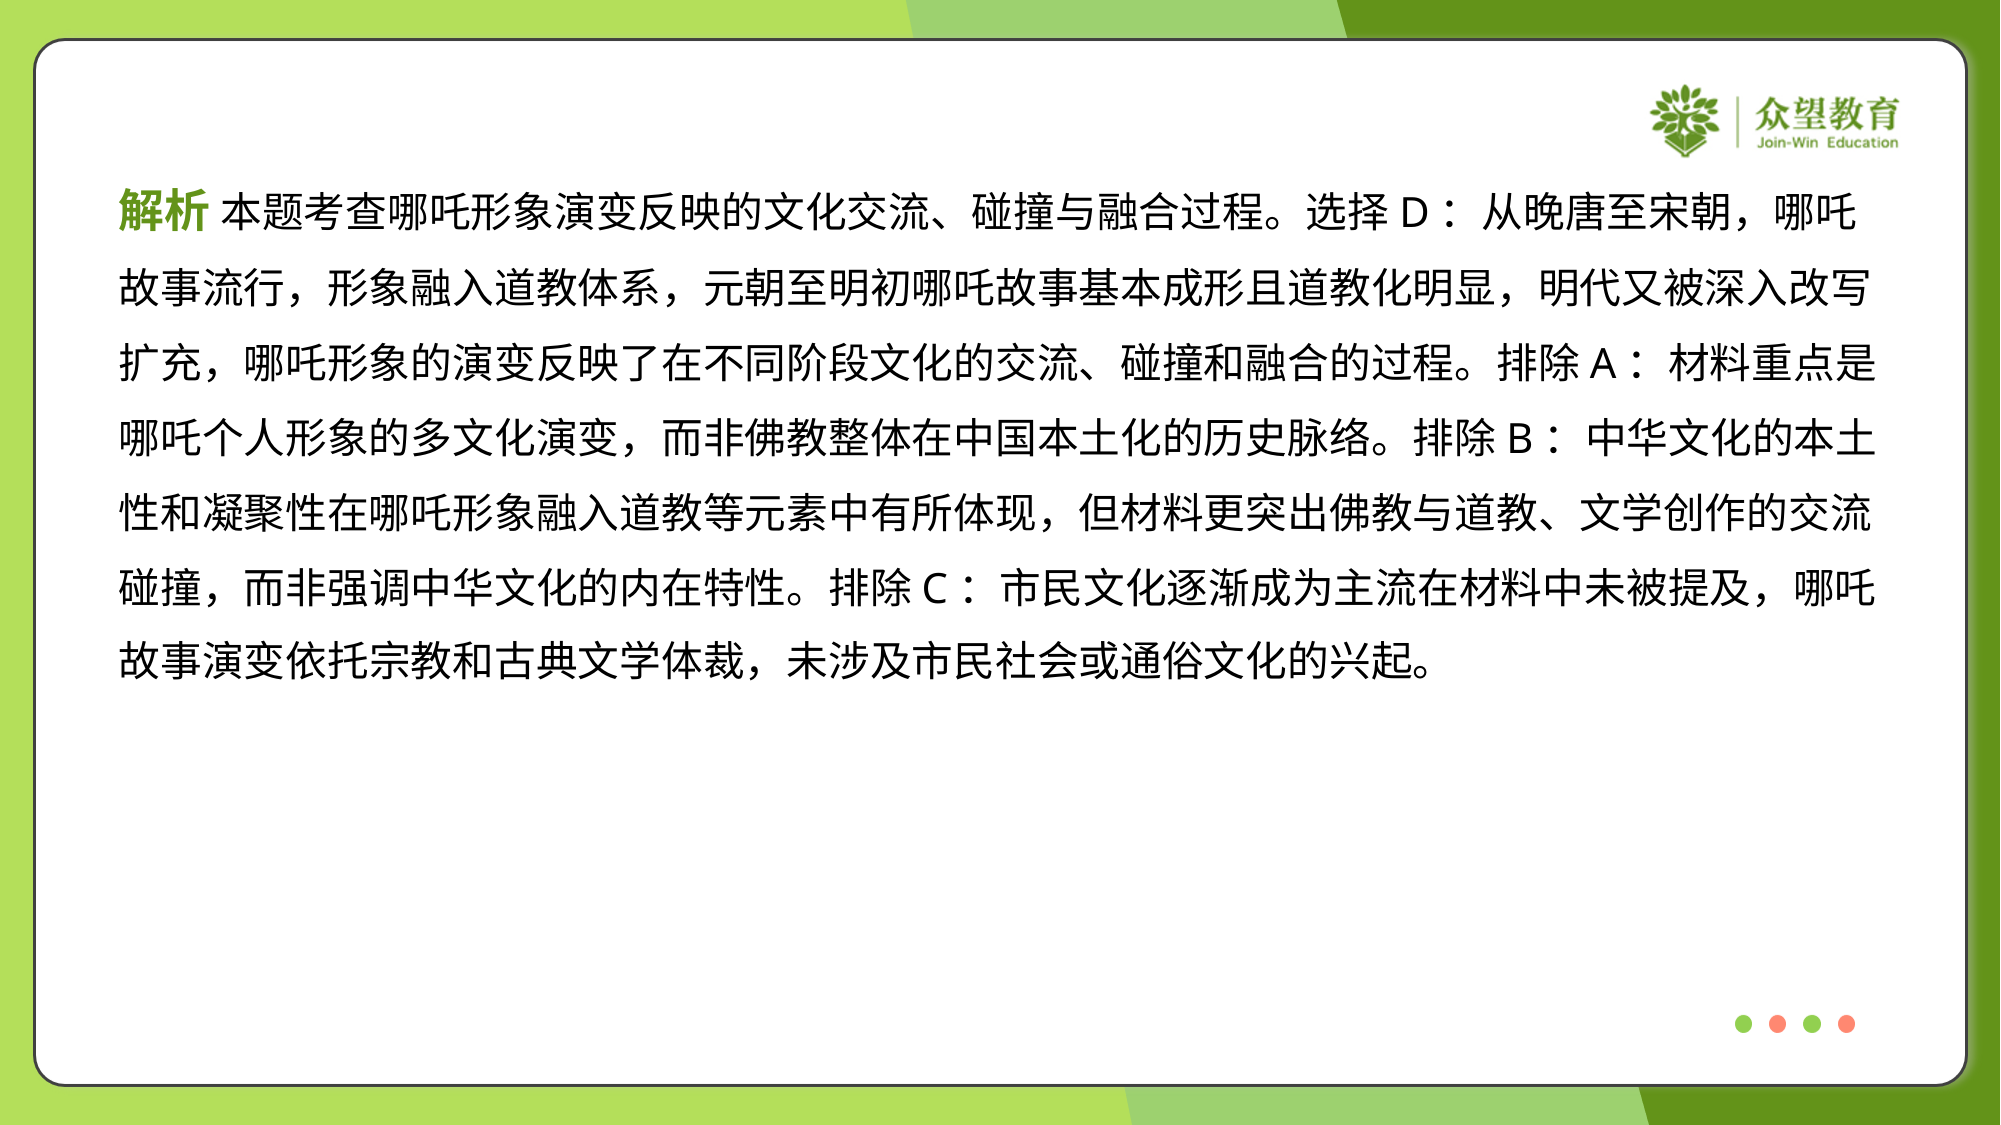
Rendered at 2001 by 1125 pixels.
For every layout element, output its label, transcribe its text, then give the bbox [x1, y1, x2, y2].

picture [0, 0, 2000, 1125]
text_box 解析 本题考查哪吒形象演变反映的文化交流、碰撞与融合过程。选择D：从晚唐至宋朝，哪吒 故事流行，形象融入道教体系，元朝至明初哪吒故事基本成形且道教化明显，明代又被深入改写 扩充，哪吒形象的演变反映了在不同阶段文化的交流、碰撞和融合的过程。排除A：材料重点是 哪吒个人形象的多文化演变，而非佛教整体在中国本土化的历史脉络。排除B：中华文化的本土 性和凝聚性在哪吒形象融入道教等元素中有所体现，但材料更突出佛教与道教、文学创作的交流 碰撞，而非强调中华文化的内在特性。排除C：市民文化逐渐成为主流在材料中未被提及，哪吒 故事演变依托宗教和古典文学体裁，未涉及市民社会或通俗文化的兴起。 [118, 159, 1883, 677]
